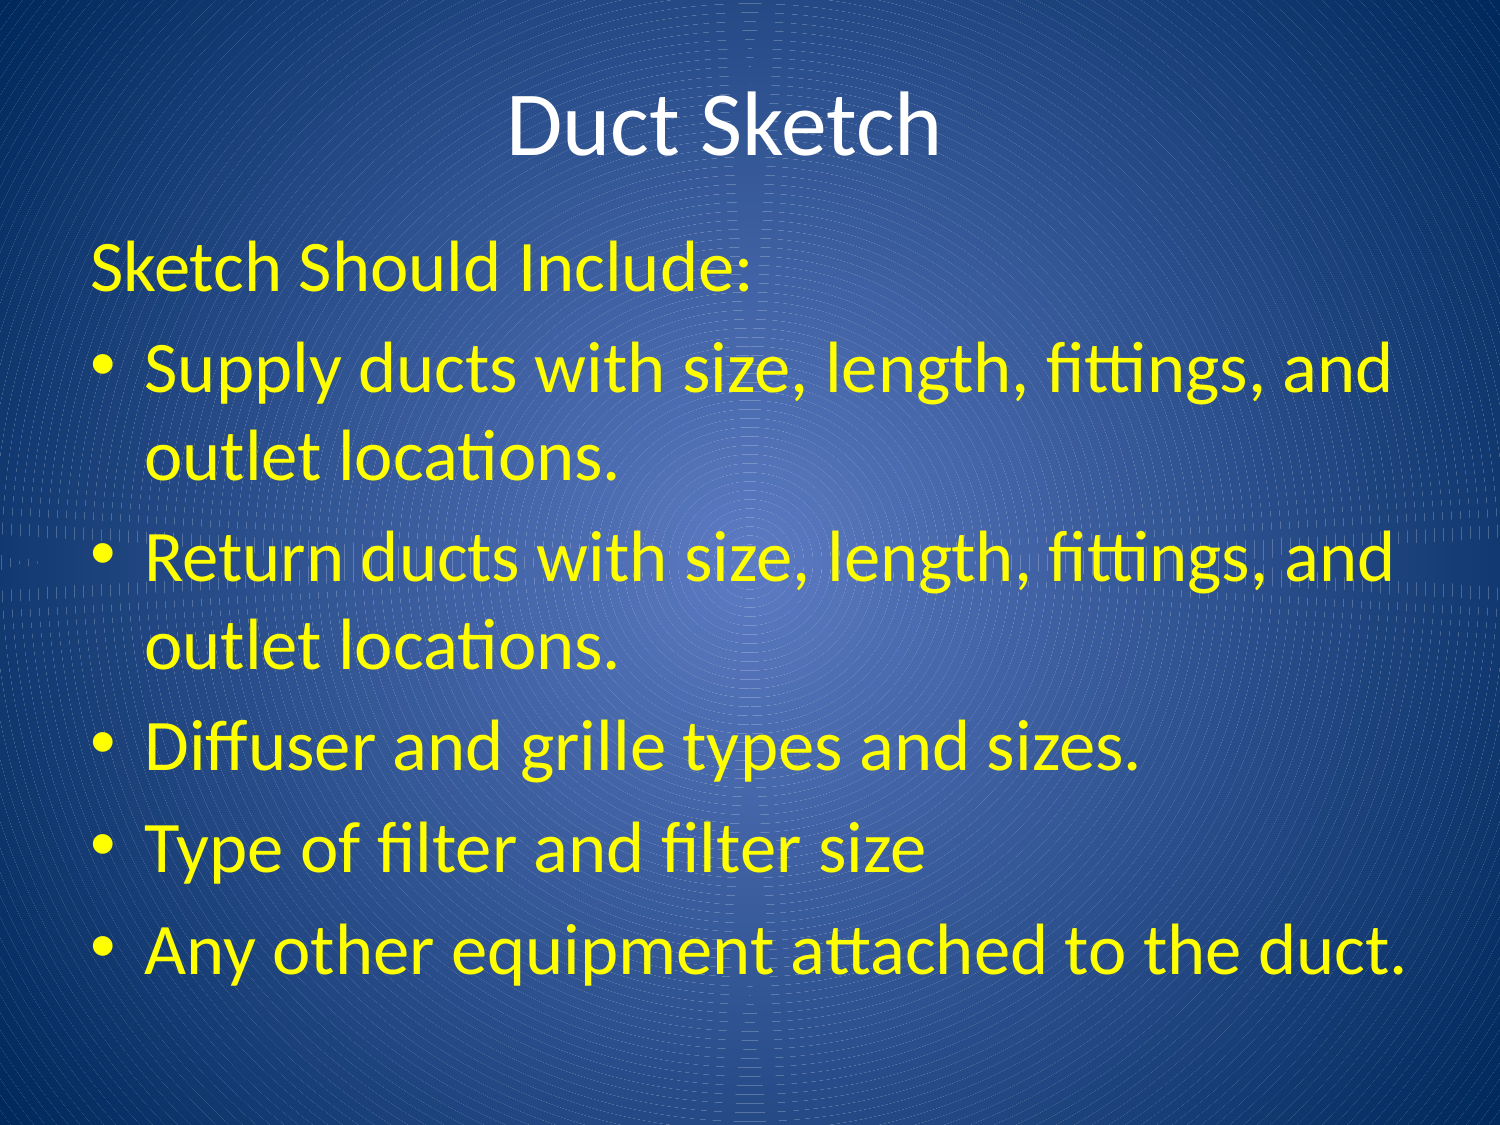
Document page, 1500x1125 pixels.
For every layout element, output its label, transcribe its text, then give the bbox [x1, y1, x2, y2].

list Sketch Should Include: Supply ducts with size, length, fittings, and outlet locations. Return ducts with size, length, fittings, and outlet locations. Diffuser and grille types and sizes. Type of filter and filter size Any other equipment attached to the duct. [75, 210, 1425, 1088]
title Duct Sketch [50, 24, 1400, 213]
